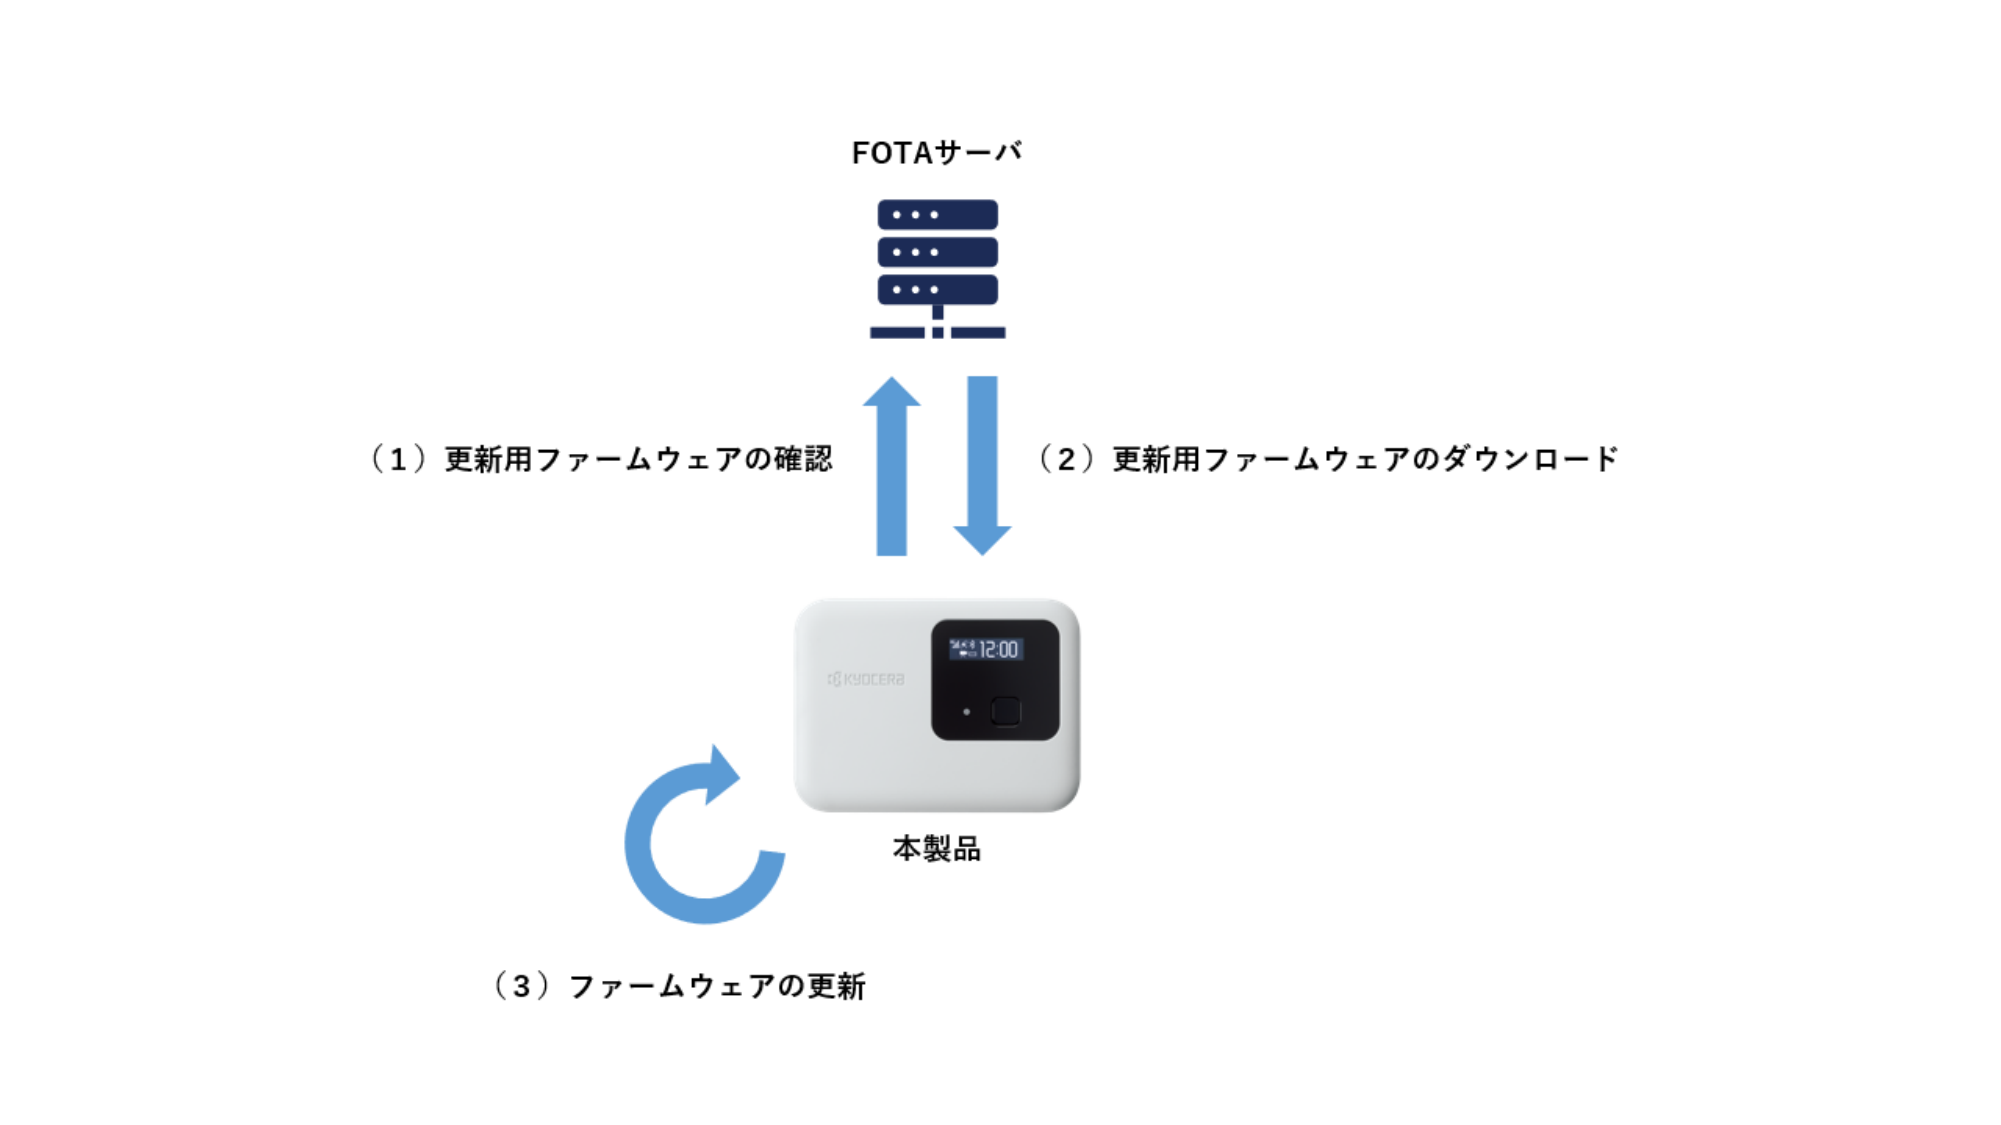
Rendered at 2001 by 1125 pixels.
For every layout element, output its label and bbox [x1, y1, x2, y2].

picture [337, 95, 1663, 1030]
